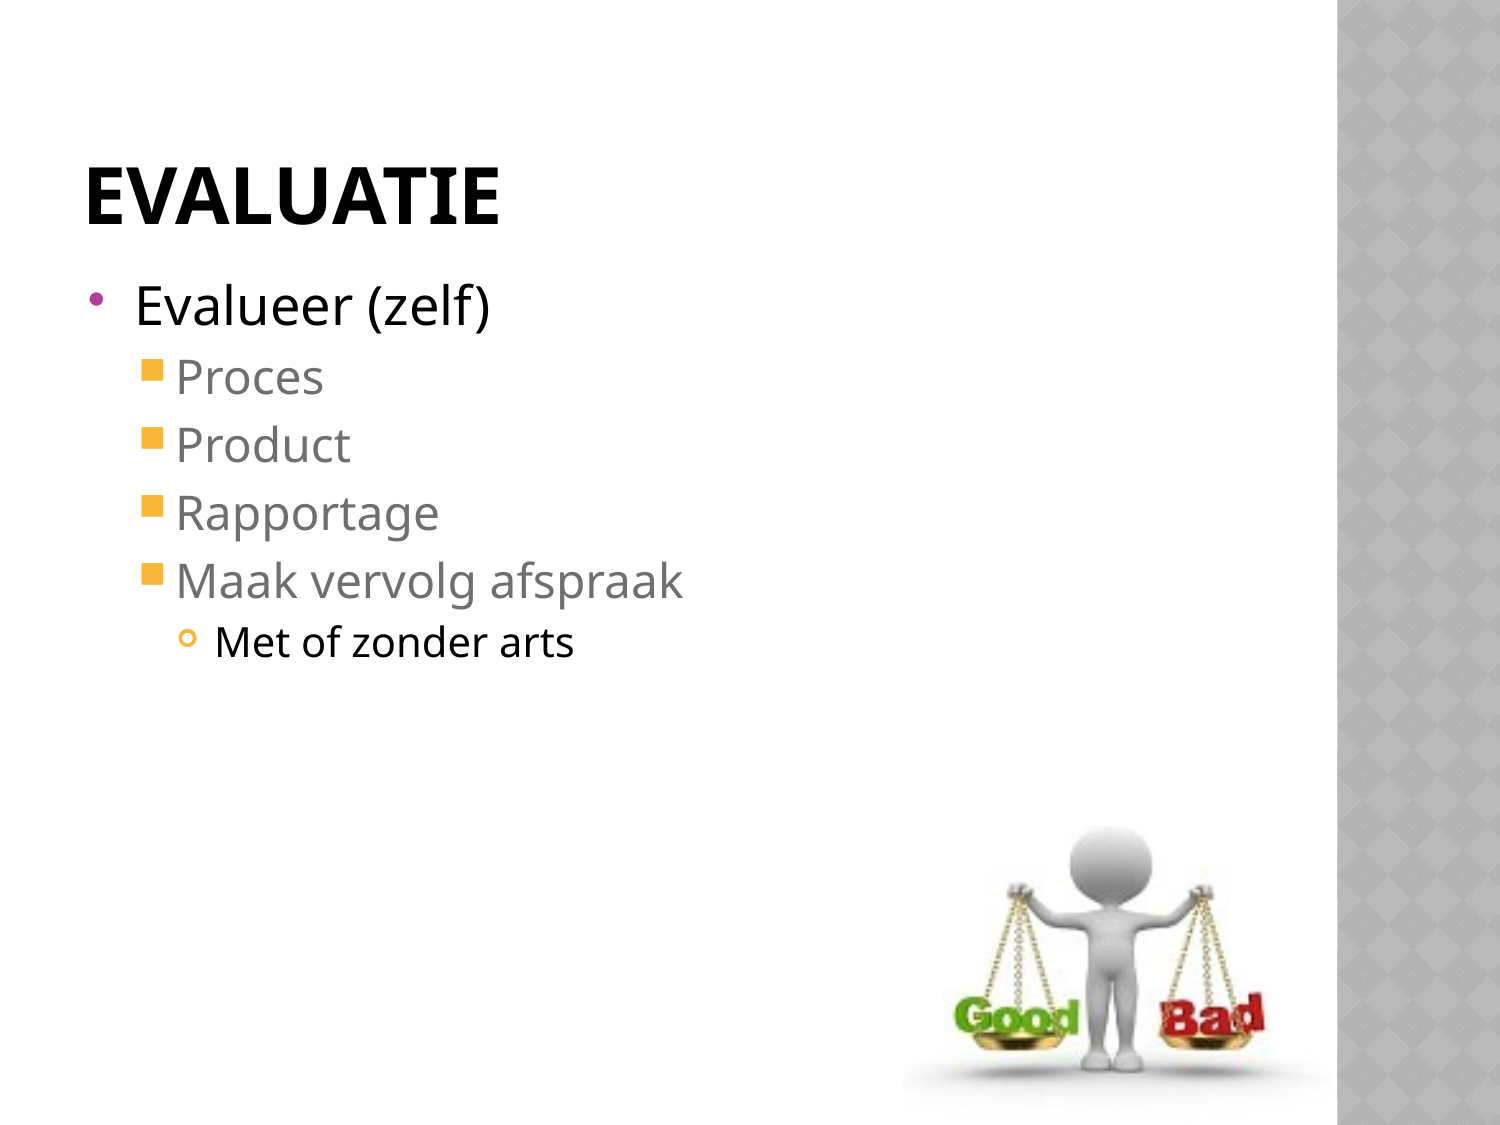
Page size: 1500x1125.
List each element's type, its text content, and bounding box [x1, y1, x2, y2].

list Evalueer (zelf) Proces Product Rapportage Maak vervolg afspraak Met of zonder arts [75, 264, 1263, 1059]
picture [903, 786, 1331, 1125]
title evaluatie [75, 52, 1263, 240]
